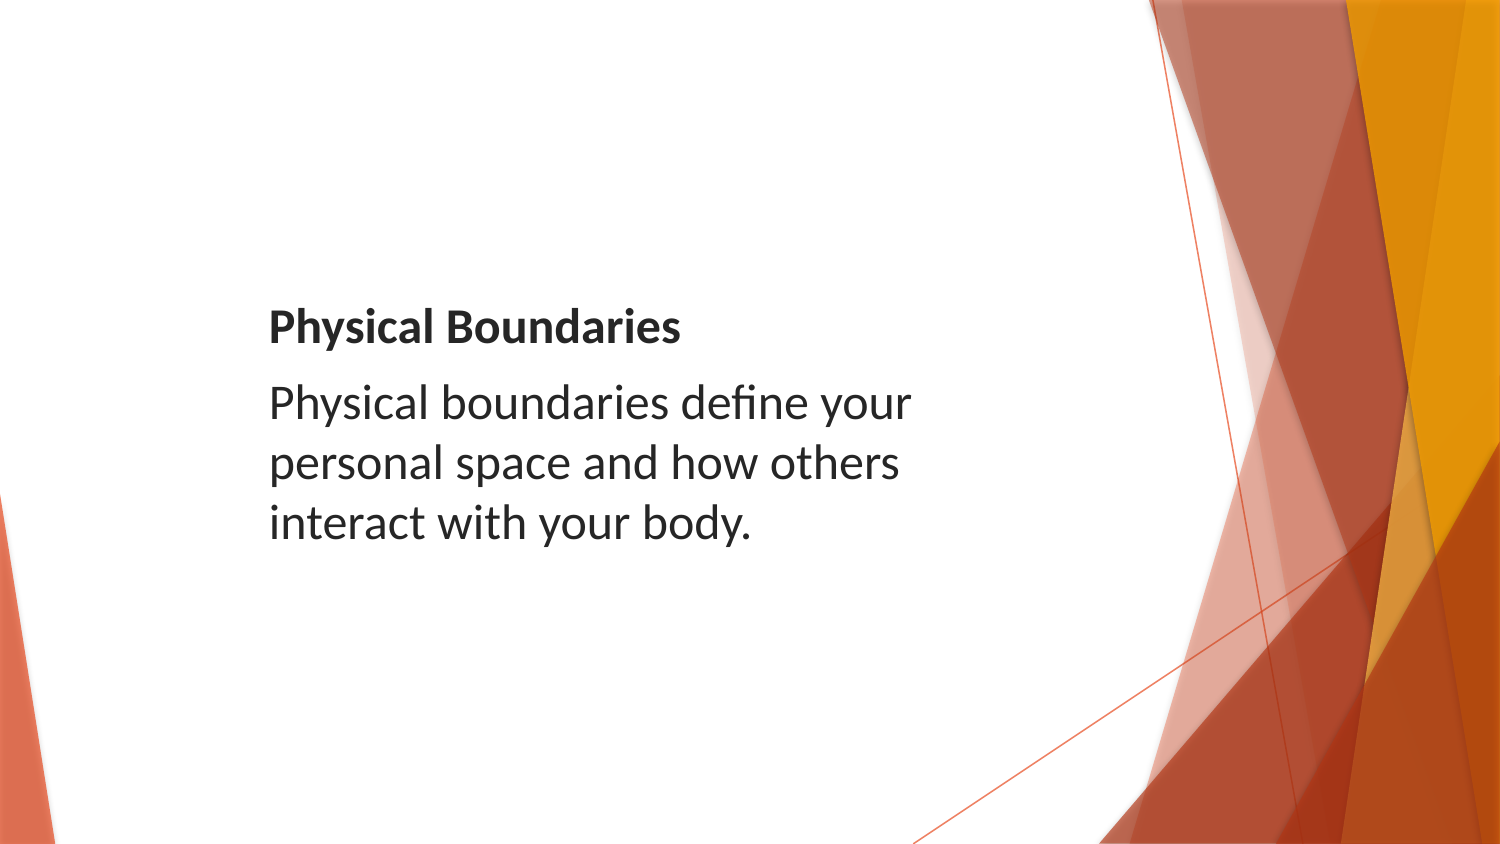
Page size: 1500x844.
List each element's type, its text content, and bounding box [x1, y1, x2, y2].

list Physical Boundaries Physical boundaries define your personal space and how others interact with your body. [253, 114, 963, 729]
